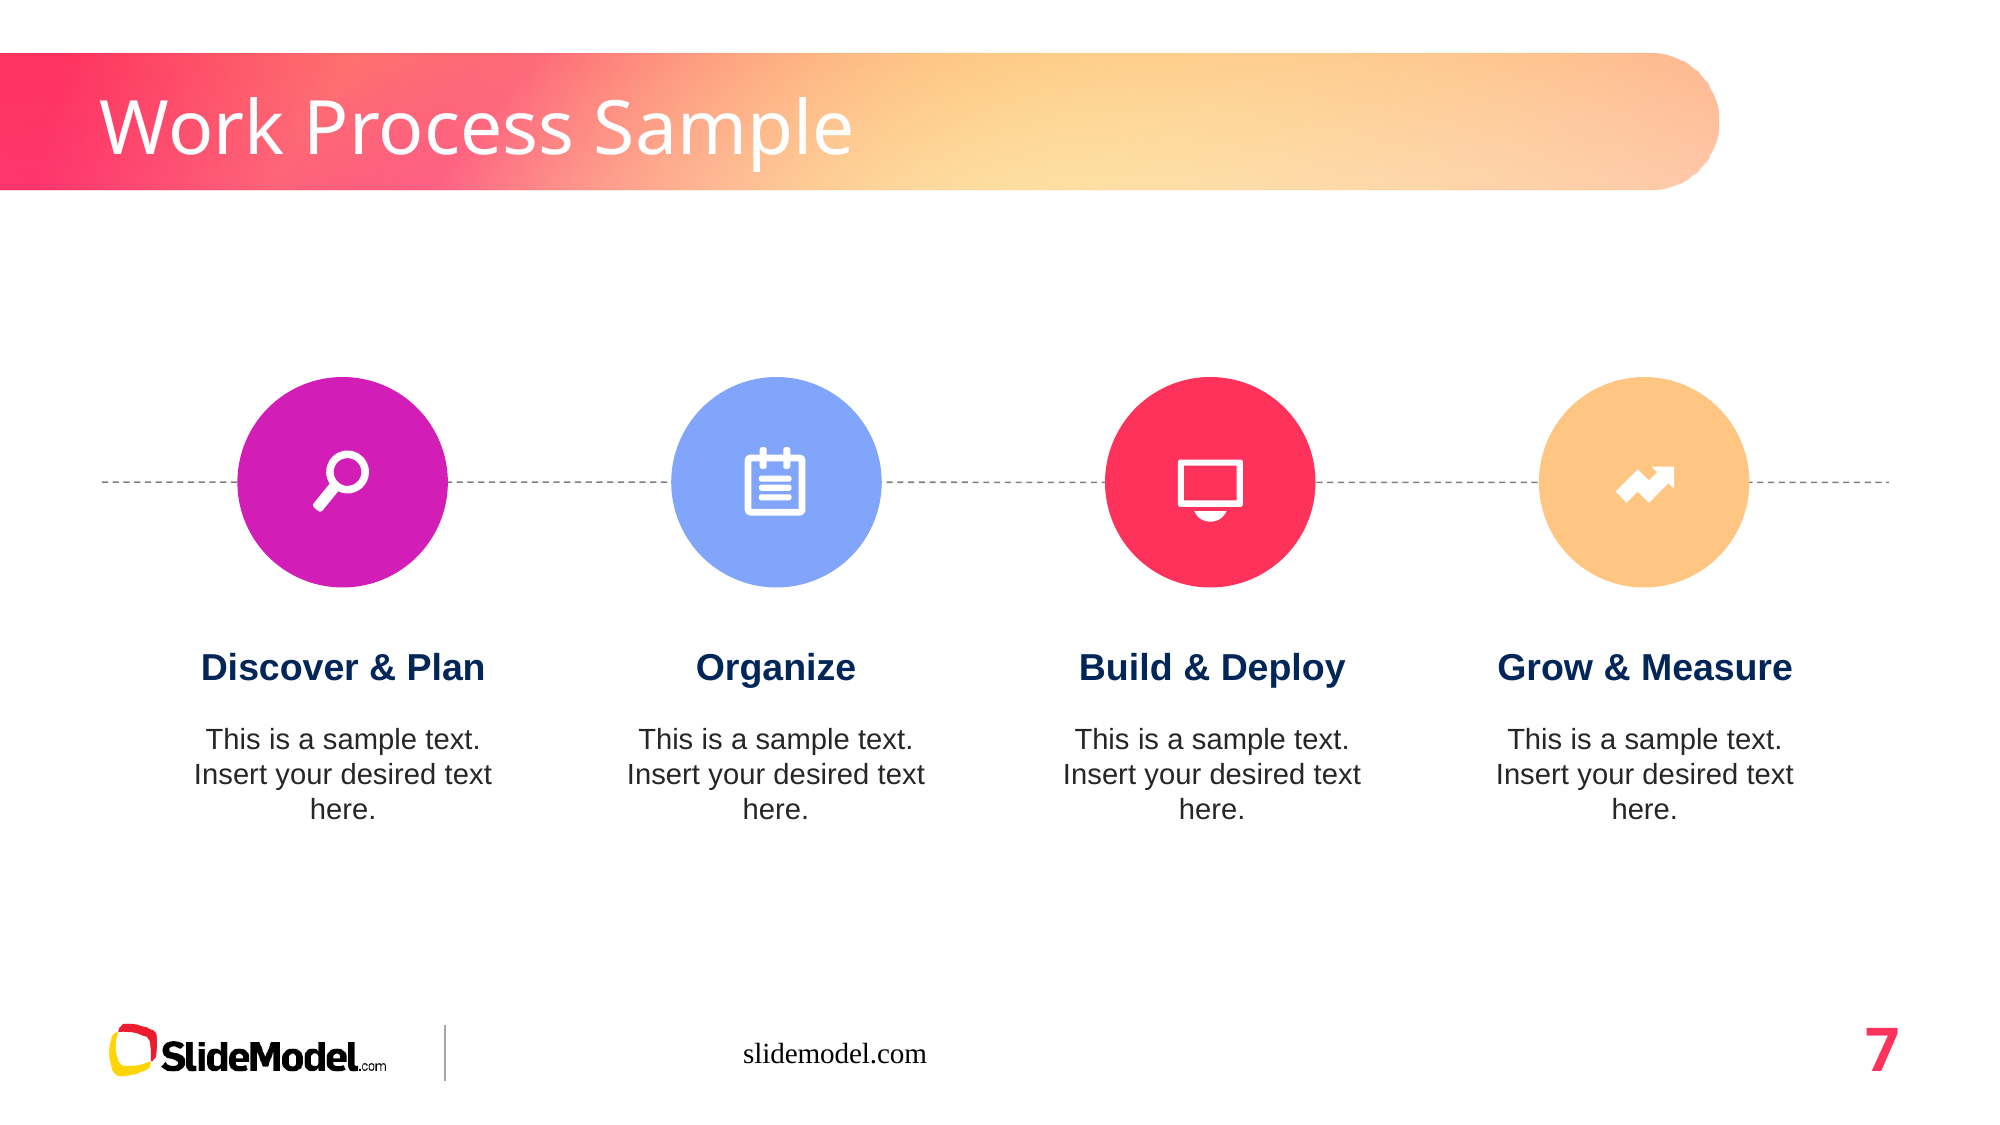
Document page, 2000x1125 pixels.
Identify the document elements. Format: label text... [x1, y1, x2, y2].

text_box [312, 450, 370, 512]
title Work Process Sample [99, 66, 1900, 183]
text_box Build & Deploy [1031, 635, 1393, 696]
text_box This is a sample text. Insert your desired text here. [1031, 712, 1393, 833]
text_box Discover & Plan [162, 635, 524, 696]
text_box Grow & Measure [1464, 635, 1826, 696]
text_box This is a sample text. Insert your desired text here. [595, 712, 957, 833]
picture [99, 1004, 407, 1095]
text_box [744, 446, 806, 516]
footer slidemodel.com [518, 1022, 1152, 1083]
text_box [1177, 459, 1244, 522]
picture [0, 19, 2000, 226]
text_box This is a sample text. Insert your desired text here. [1464, 712, 1826, 833]
slide_number 7 [1432, 1022, 1900, 1083]
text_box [237, 376, 1750, 588]
text_box This is a sample text. Insert your desired text here. [162, 712, 524, 833]
text_box Organize [595, 635, 957, 696]
